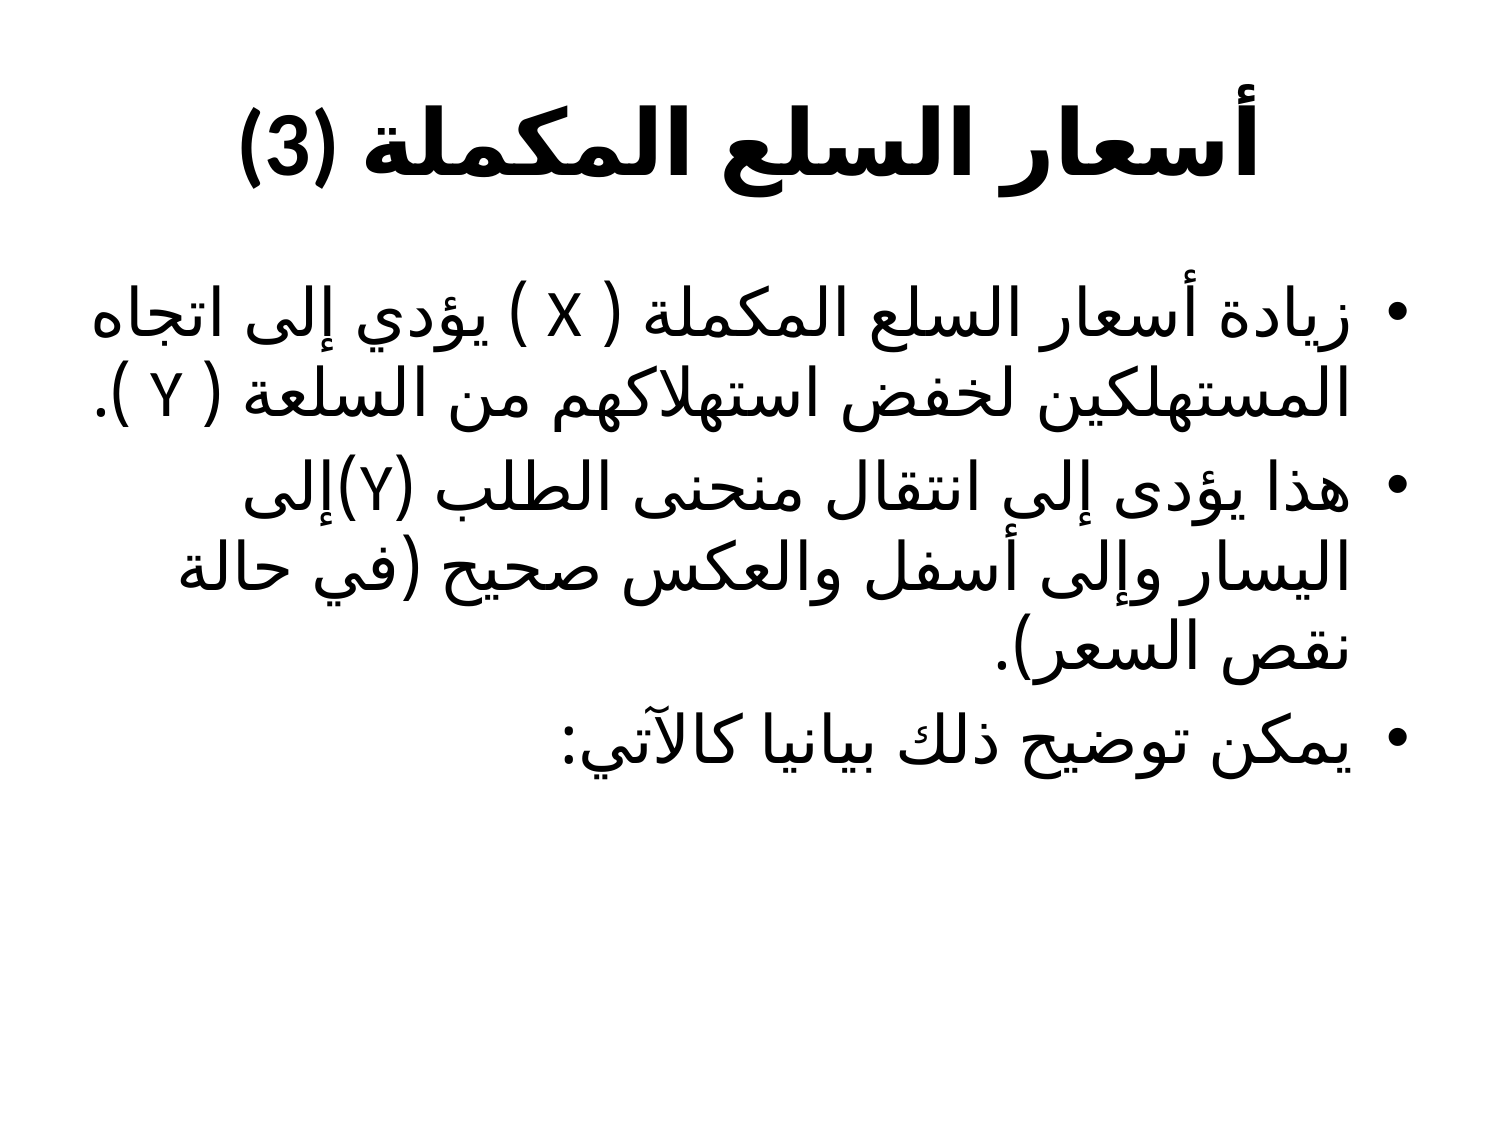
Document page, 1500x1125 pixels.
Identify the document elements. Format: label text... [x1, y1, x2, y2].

list زيادة أسعار السلع المكملة ( X ) يؤدي إلى اتجاه المستهلكين لخفض استهلاكهم من السلعة ( Y ). هذا يؤدى إلى انتقال منحنى الطلب (Y)إلى اليسار وإلى أسفل والعكس صحيح (في حالة نقص السعر). يمكن توضيح ذلك بيانيا كالآتي: [75, 262, 1425, 1005]
title (3) أسعار السلع المكملة [75, 45, 1425, 233]
